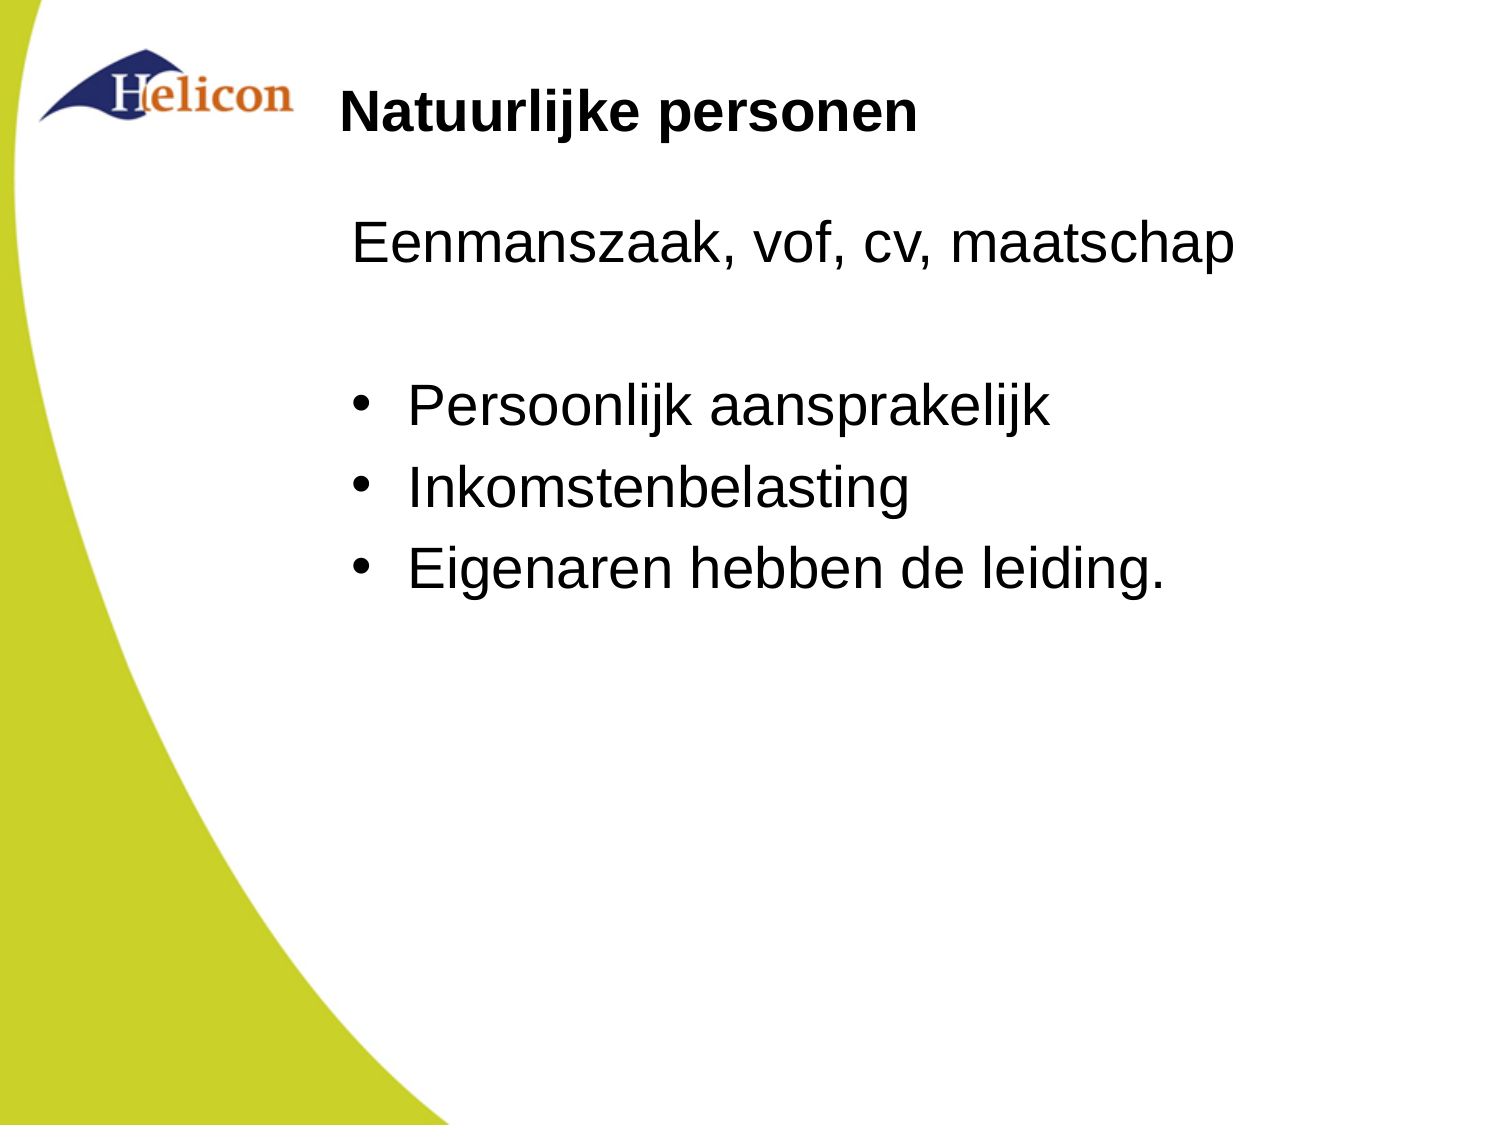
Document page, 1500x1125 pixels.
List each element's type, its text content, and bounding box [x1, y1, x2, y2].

list Eenmanszaak, vof, cv, maatschap Persoonlijk aansprakelijk Inkomstenbelasting Eigenaren hebben de leiding. [336, 196, 1425, 1005]
picture [0, 0, 1500, 1125]
title Natuurlijke personen [324, 54, 1415, 161]
